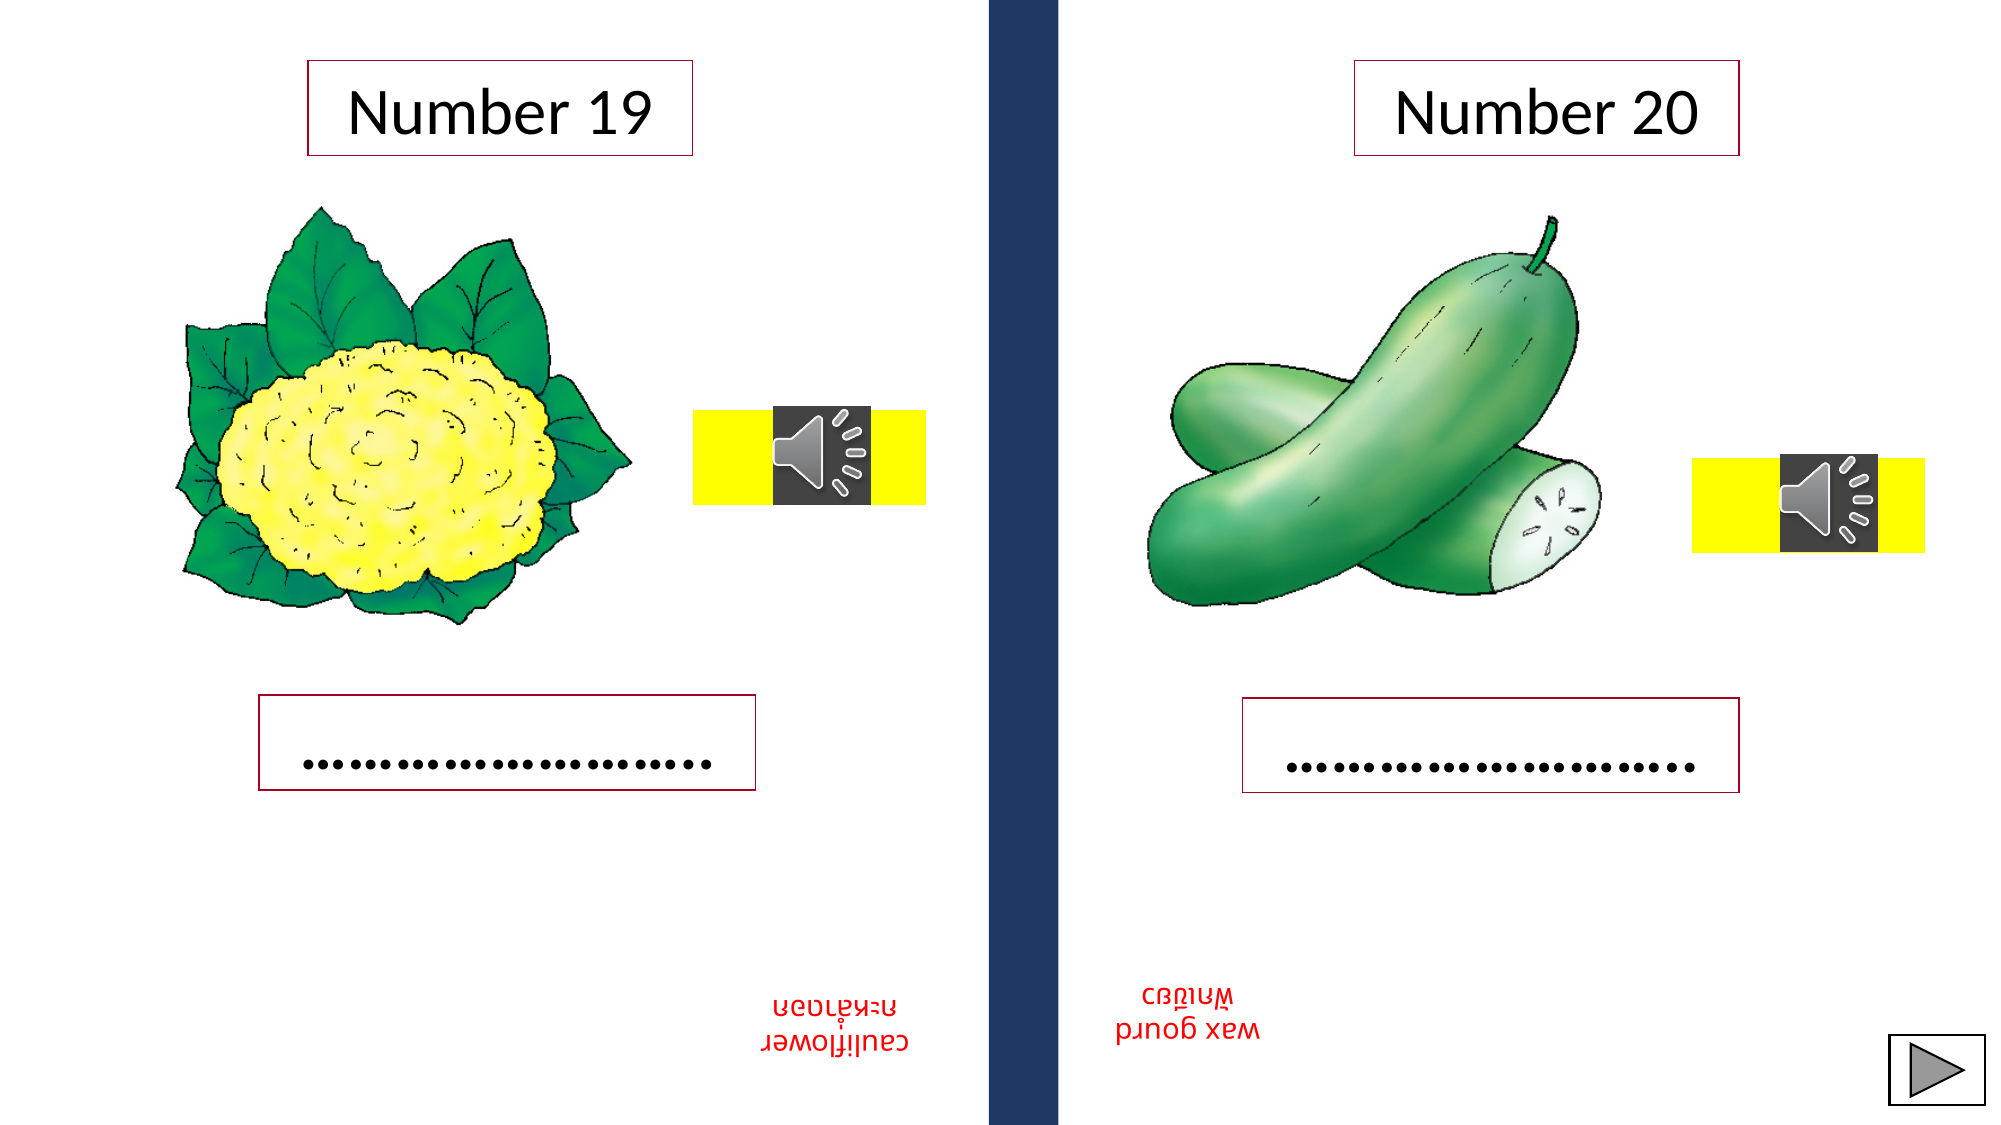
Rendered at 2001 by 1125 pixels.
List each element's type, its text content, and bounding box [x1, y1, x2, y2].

table_header [873, 410, 926, 505]
text_box Number 19 [308, 60, 693, 156]
table_header [1879, 458, 1925, 553]
text_box Number 20 [1354, 60, 1739, 156]
picture [772, 405, 873, 506]
picture [1121, 200, 1650, 638]
picture [1778, 452, 1879, 553]
text_box [988, 0, 1059, 1125]
text_box …………………….. [1242, 697, 1739, 793]
text_box [1888, 1034, 1986, 1106]
text_box …………………….. [259, 695, 756, 790]
text_box wax gourd ฟักเขียว [1070, 975, 1304, 1061]
text_box cauliflower กะหล่ำดอก [687, 987, 983, 1072]
table_header [693, 410, 772, 505]
picture [127, 188, 665, 664]
table_header [1692, 458, 1778, 553]
